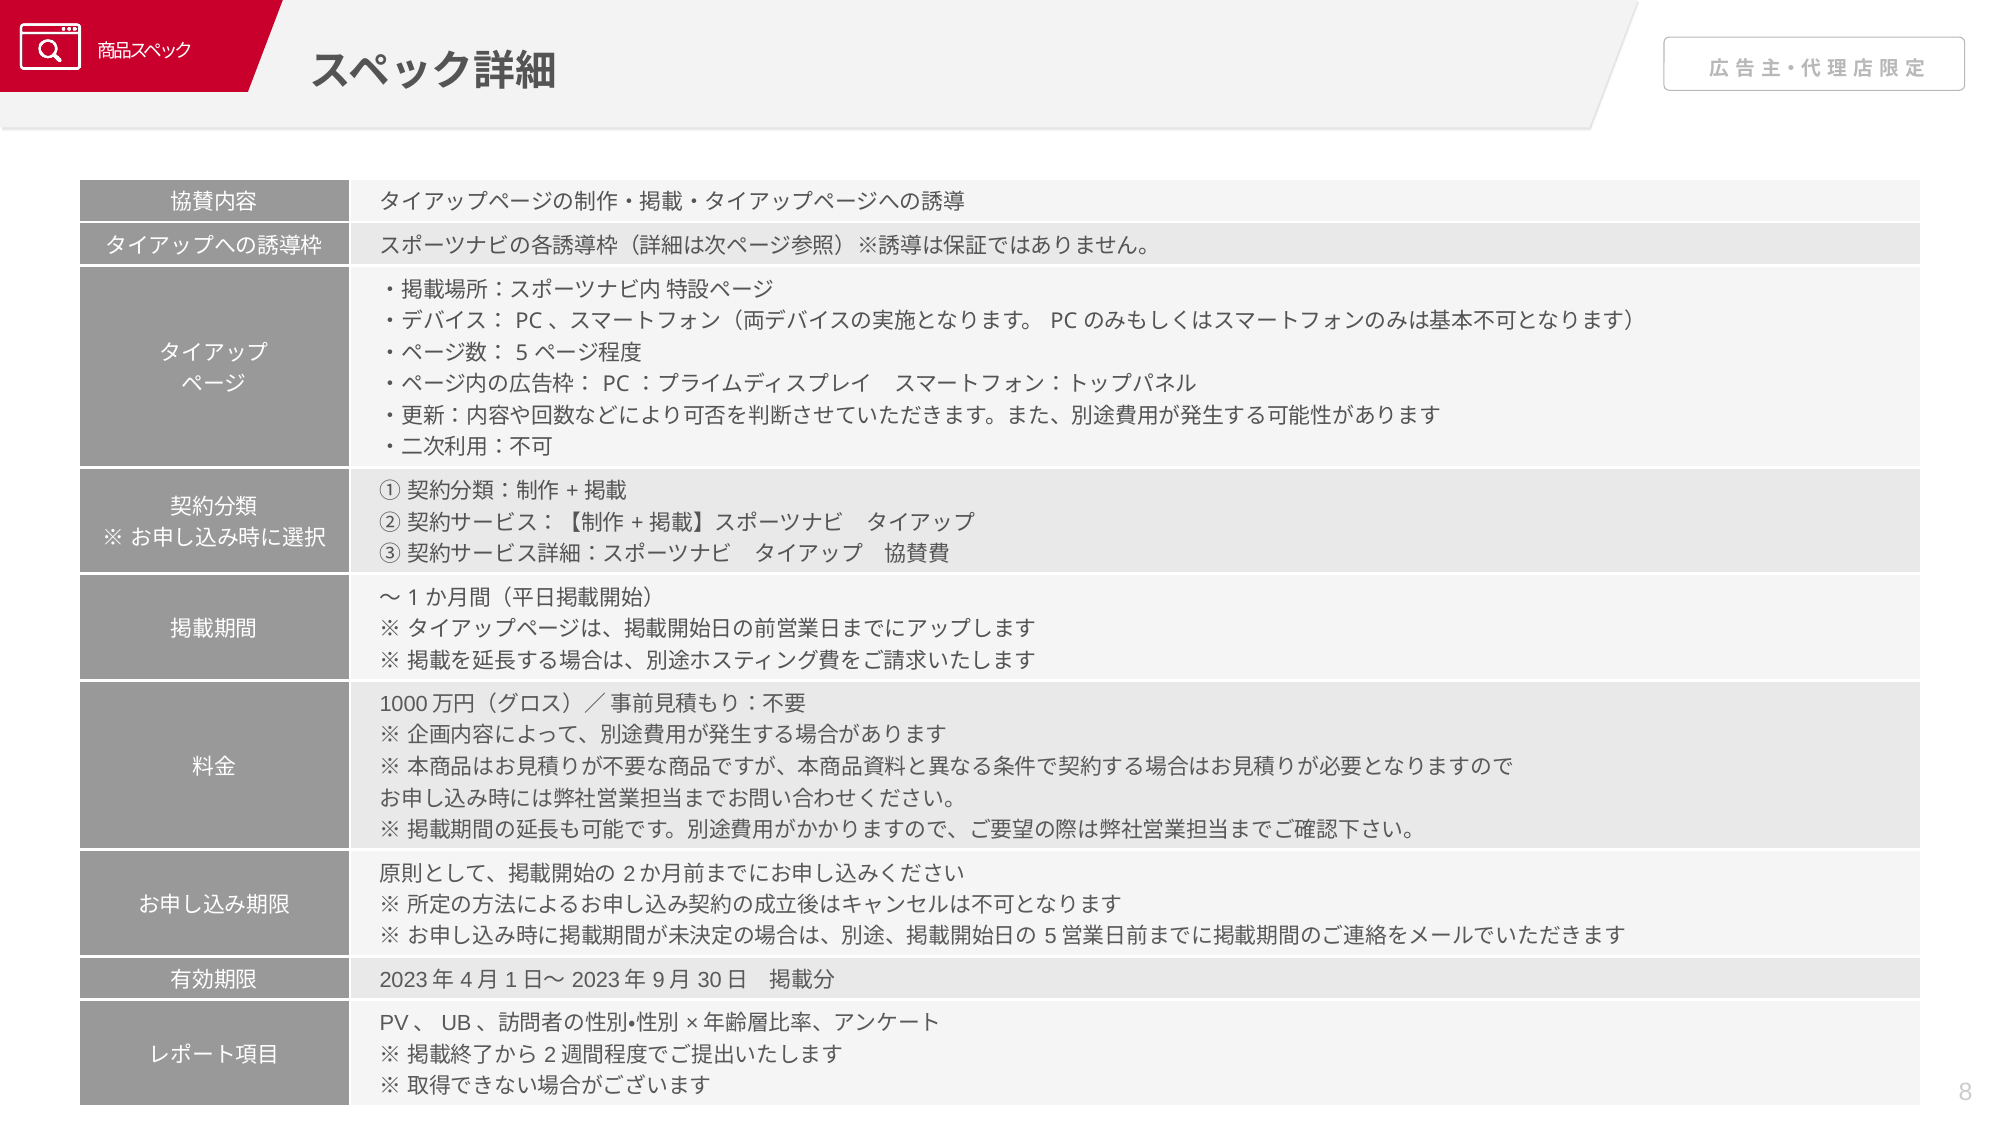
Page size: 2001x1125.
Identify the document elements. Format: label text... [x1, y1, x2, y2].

table_cell 1000万円（グロス）／ 事前見積もり：不要 ※企画内容によって、別途費用が発生する場合があります ※本商品はお見積りが不要な商品ですが、本商品資料と異なる条件で契約する場合はお見積りが必要となりますので お申し込み時には弊社営業担当までお問い合わせください。 ※掲載期間の延長も可能です。別途費用がかかりますので、ご要望の際は弊社営業担当までご確認下さい。 [351, 682, 1920, 848]
table_cell レポート項目 [80, 1001, 349, 1105]
table_cell スポーツナビの各誘導枠（詳細は次ページ参照）※誘導は保証ではありません。 [351, 223, 1920, 264]
table_cell 有効期限 [80, 958, 349, 998]
list 商品スペック [97, 13, 240, 81]
table_cell ～1か月間（平日掲載開始） ※タイアップページは、掲載開始日の前営業日までにアップします ※掲載を延長する場合は、別途ホスティング費をご請求いたします [351, 575, 1920, 679]
table_cell お申し込み期限 [80, 851, 349, 955]
picture [16, 12, 84, 80]
table_cell ・掲載場所：スポーツナビ内 特設ページ ・デバイス：PC、スマートフォン（両デバイスの実施となります。PCのみもしくはスマートフォンのみは基本不可となります） ・ページ数：5ページ程度 ・ページ内の広告枠：PC：プライムディスプレイ スマートフォン：トップパネル ・更新：内容や回数などにより可否を判断させていただきます。また、別途費用が発生する可能性があります ・二次利用：不可 [351, 267, 1920, 466]
table_cell 契約分類 ※お申し込み時に選択 [80, 469, 349, 572]
table_cell タイアップへの誘導枠 [80, 223, 349, 264]
table_header タイアップページの制作・掲載・タイアップページへの誘導 [351, 180, 1920, 221]
table_cell タイアップ ページ [80, 267, 349, 466]
table_cell 2023年4月1日～2023年9月30日 掲載分 [351, 958, 1920, 998]
table_cell 原則として、掲載開始の2か月前までにお申し込みください ※所定の方法によるお申し込み契約の成立後はキャンセルは不可となります ※お申し込み時に掲載期間が未決定の場合は、別途、掲載開始日の5営業日前までに掲載期間のご連絡をメールでいただきます [351, 851, 1920, 955]
list スペック詳細 [309, 41, 1645, 97]
table_header 協賛内容 [80, 180, 349, 221]
table_cell 料金 [80, 682, 349, 848]
table_cell 掲載期間 [80, 575, 349, 679]
table_cell PV、UB、訪問者の性別・性別×年齢層比率、アンケート ※掲載終了から2週間程度でご提出いたします ※取得できない場合がございます [351, 1001, 1920, 1105]
table_cell ①契約分類：制作+掲載 ②契約サービス：【制作+掲載】スポーツナビ タイアップ ③契約サービス詳細：スポーツナビ タイアップ 協賛費 [351, 469, 1920, 572]
